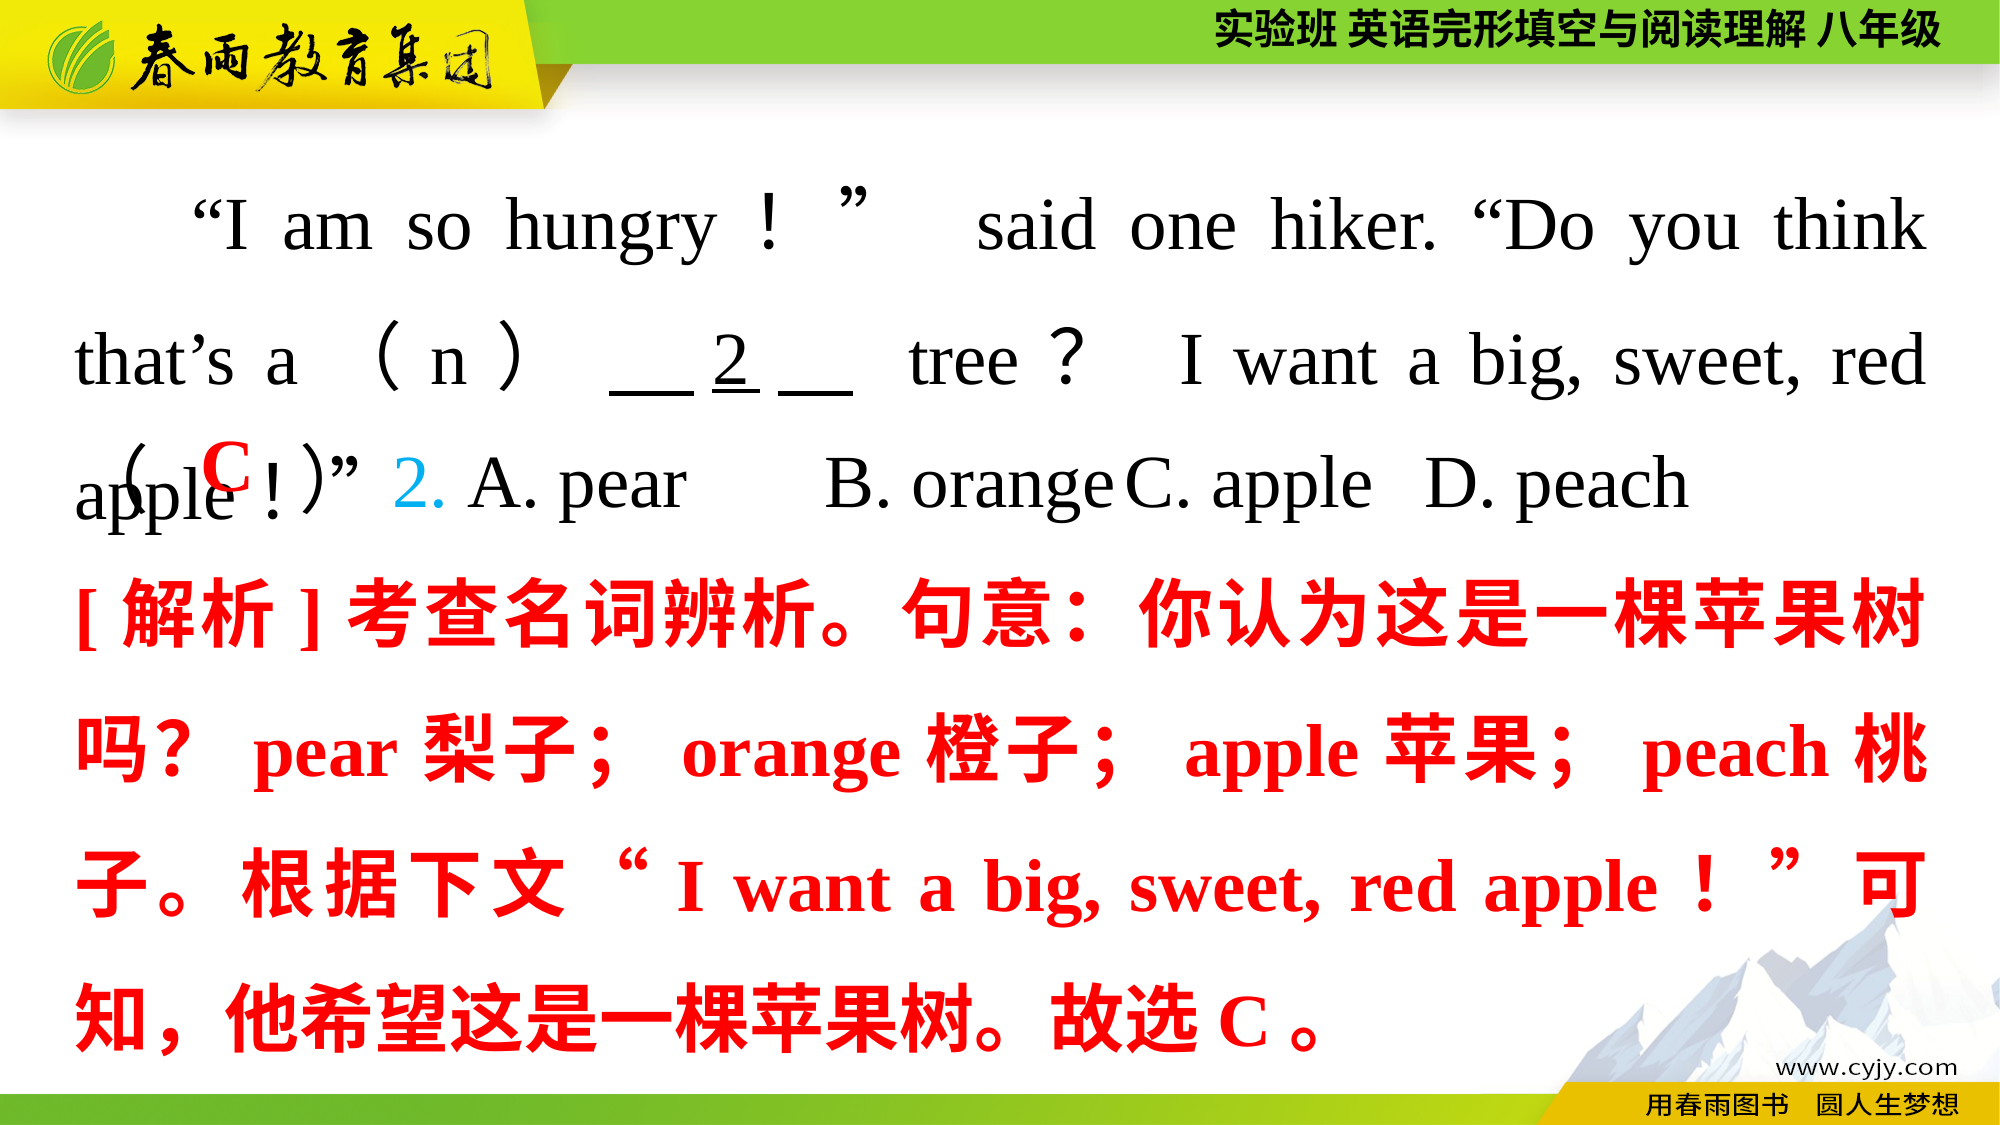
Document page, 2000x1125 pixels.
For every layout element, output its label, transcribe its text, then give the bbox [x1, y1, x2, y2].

list “I am so hungry！” said one hiker. “Do you think that’s a（n） 2 tree？ I want a big, sweet, red apple！” [59, 122, 1944, 380]
text_box C [185, 408, 270, 513]
text_box （ ）2. A. pear B. orange C. apple D. peach [59, 380, 1944, 513]
text_box [解析]考查名词辨析。句意：你认为这是一棵苹果树吗？pear梨子；orange橙子；apple苹果；peach桃子。根据下文“I want a big, sweet, red apple！”可知，他希望这是一棵苹果树。故选C。 [59, 513, 1944, 1069]
picture [0, 0, 2000, 1125]
